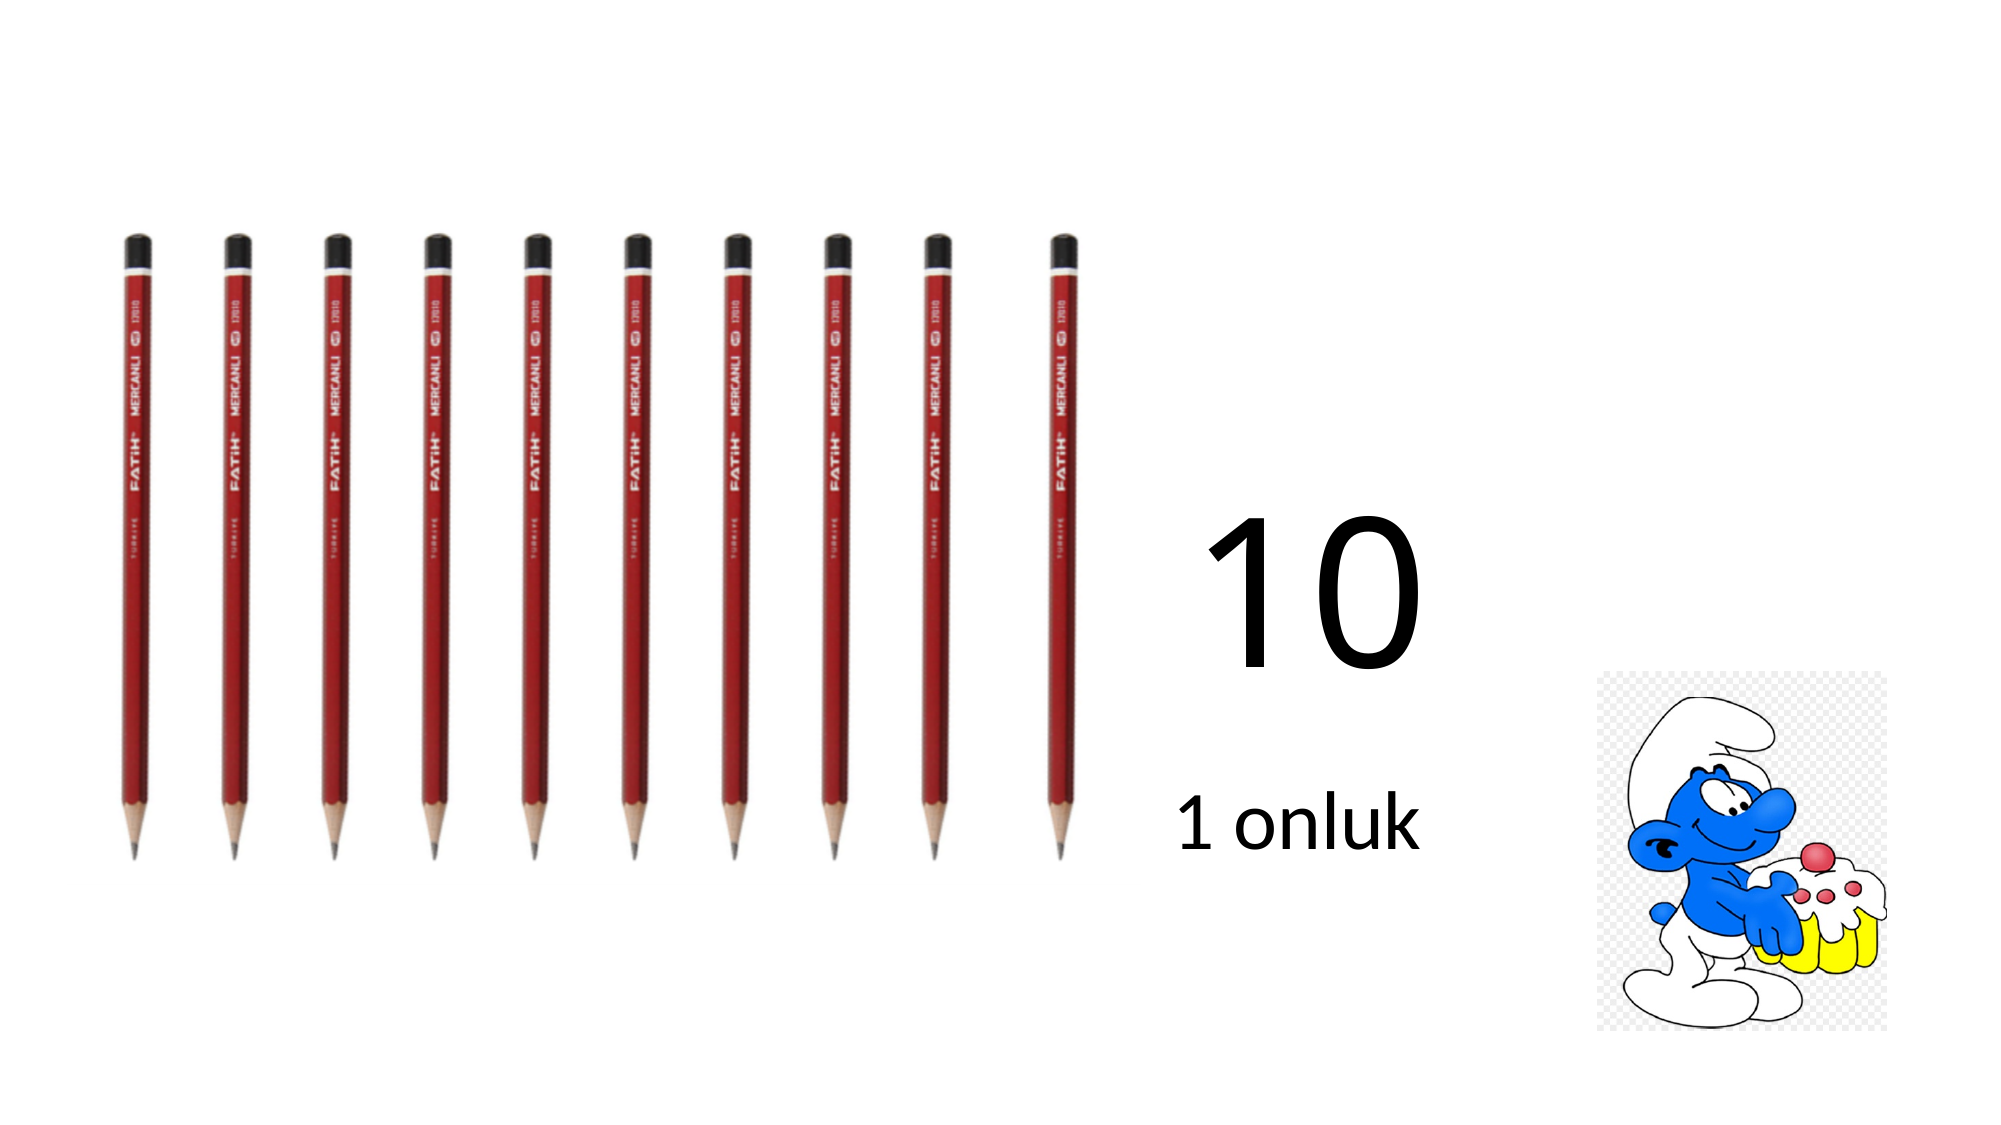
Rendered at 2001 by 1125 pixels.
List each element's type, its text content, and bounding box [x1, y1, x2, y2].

picture [1597, 671, 1887, 1031]
list 1 onluk [1157, 770, 1500, 932]
text_box 10 [1175, 491, 1475, 710]
picture [67, 220, 1141, 886]
